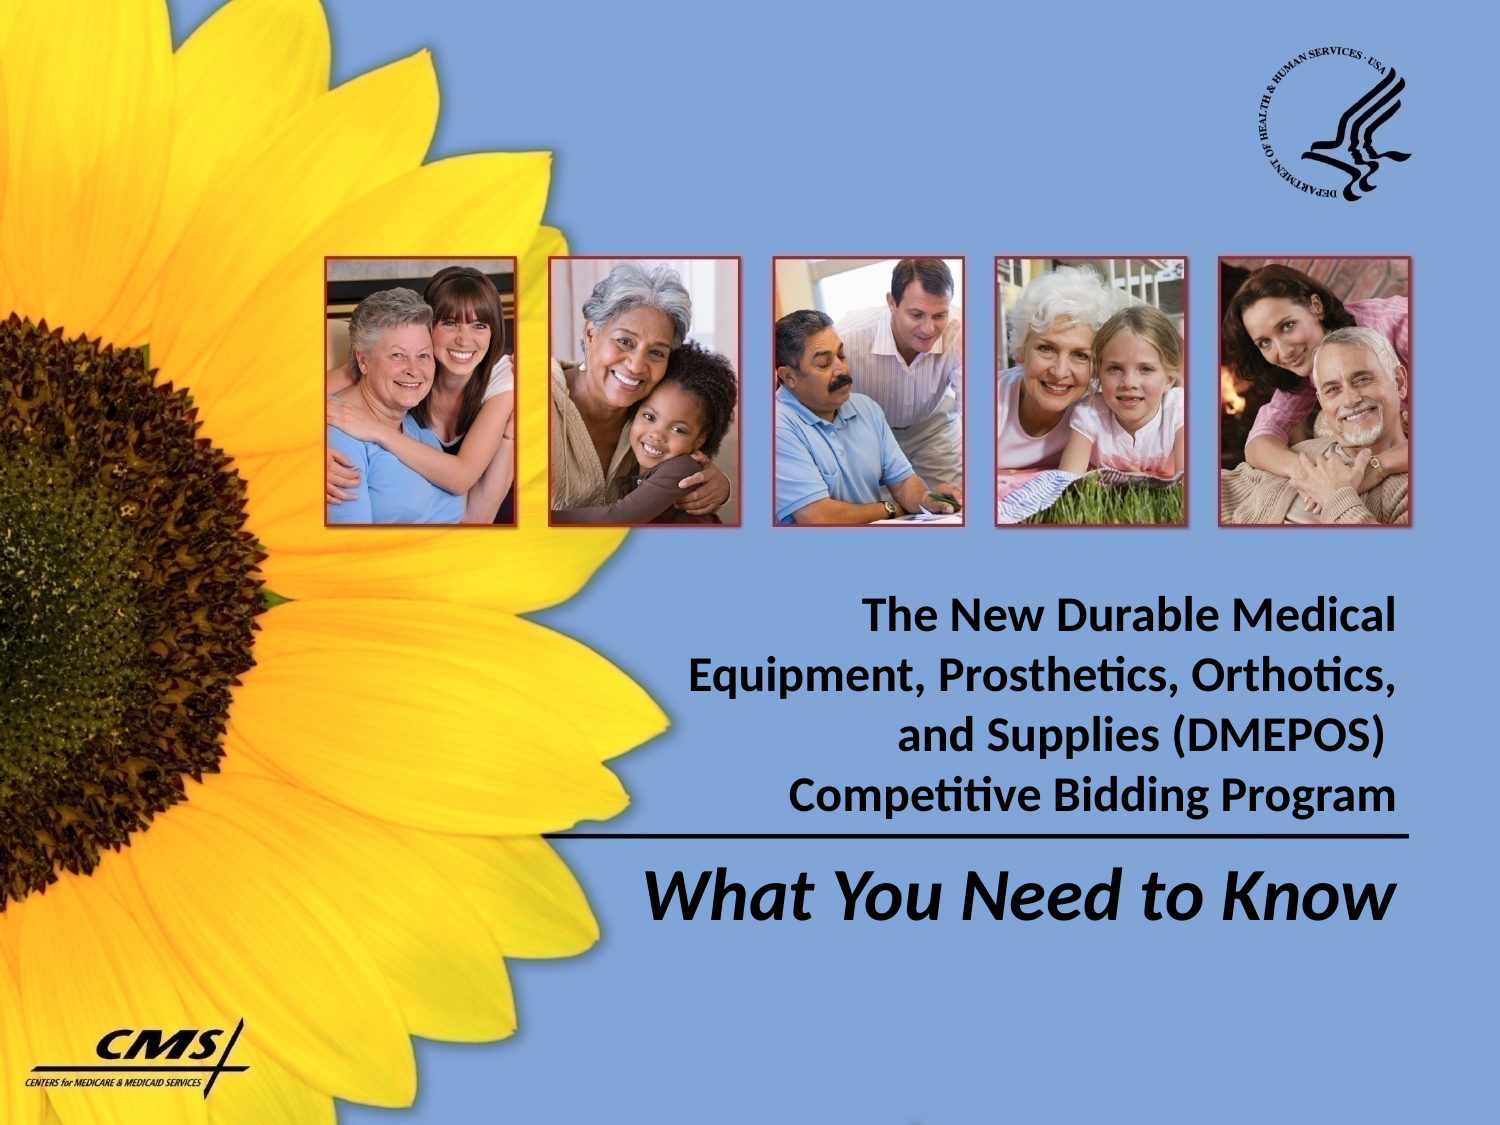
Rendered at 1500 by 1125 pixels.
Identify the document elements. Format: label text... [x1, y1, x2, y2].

subtitle What You Need to Know [512, 837, 1413, 1001]
title The New Durable Medical Equipment, Prosthetics, Orthotics, and Supplies (DMEPOS) Competitive Bidding Program [599, 637, 1413, 829]
picture [0, 0, 1500, 1125]
